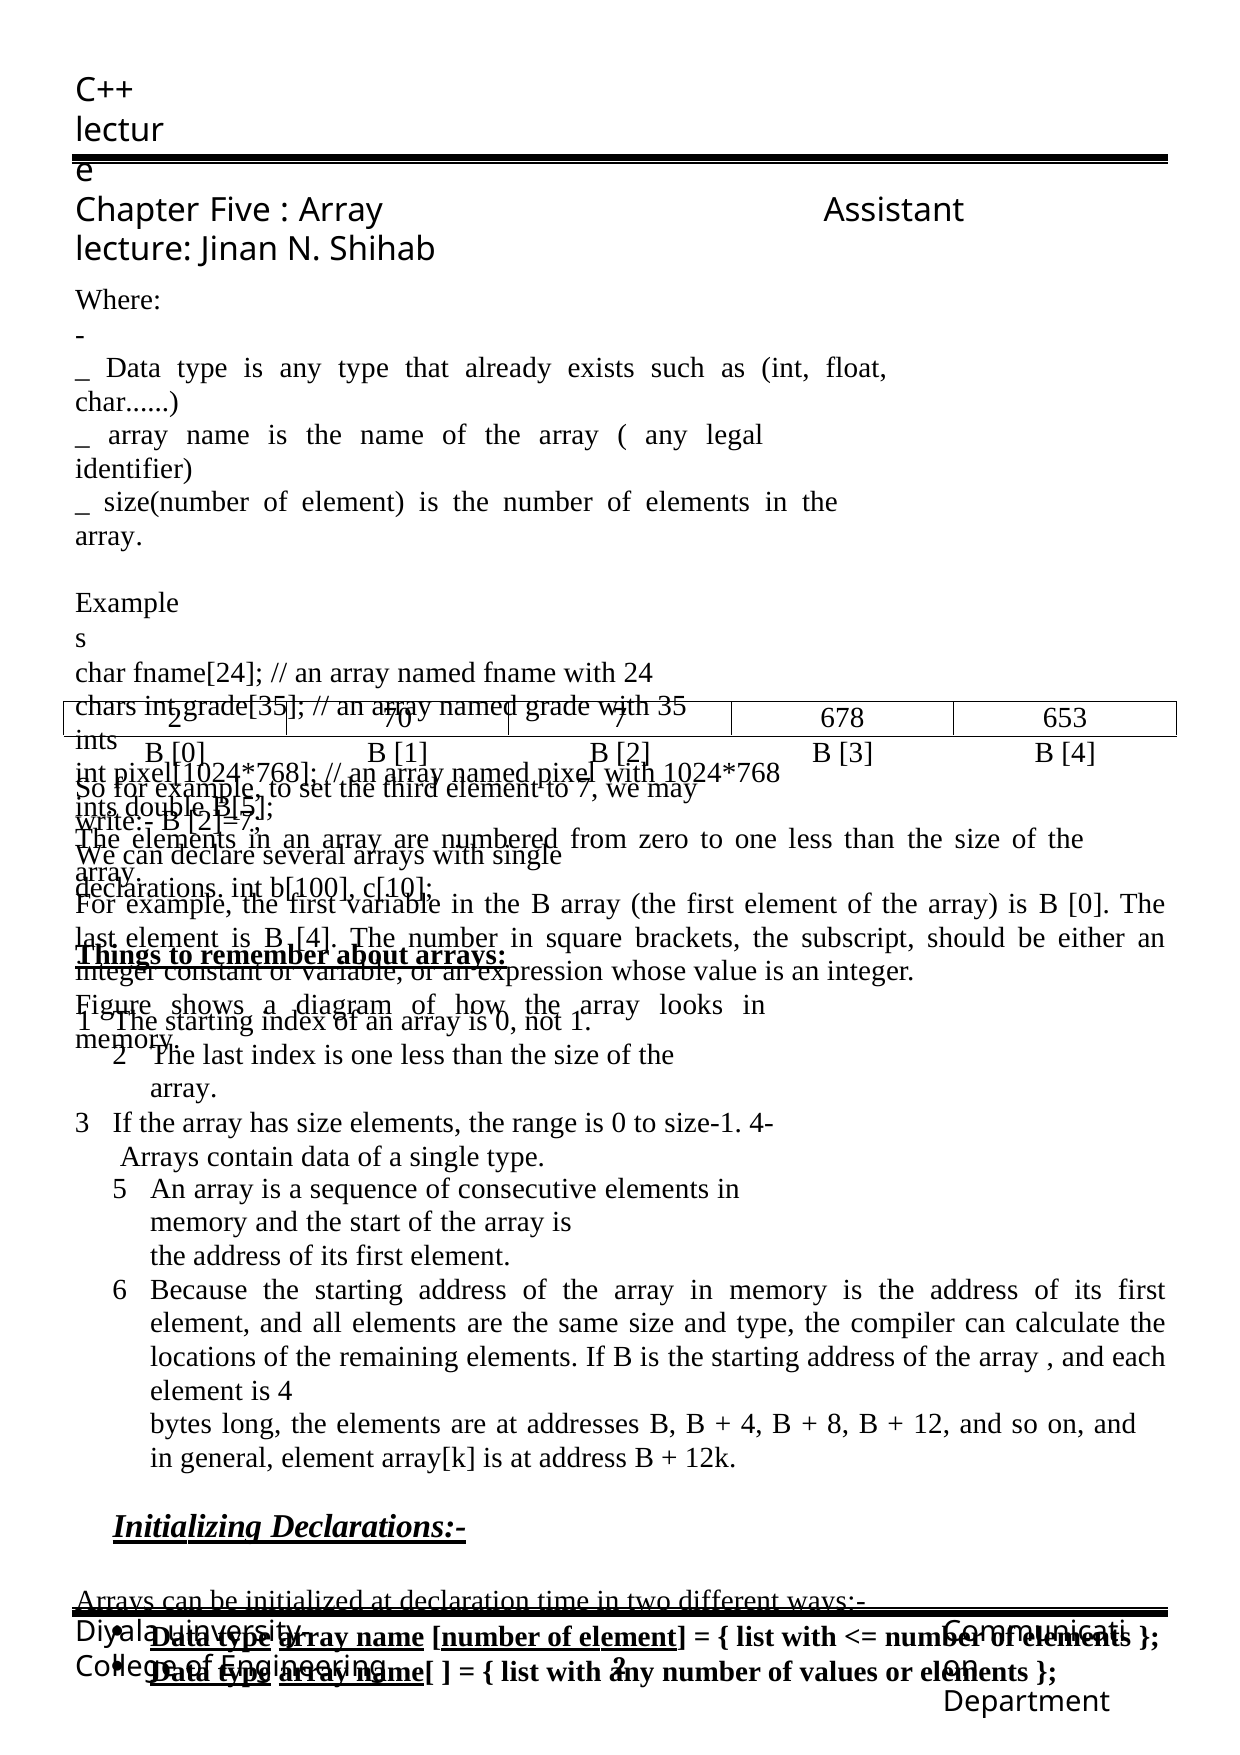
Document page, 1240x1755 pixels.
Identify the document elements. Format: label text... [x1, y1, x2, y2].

table_header 678 [731, 702, 954, 736]
table_header 7 [509, 702, 731, 736]
text_box C++ lecture Chapter Five : Array Assistant lecture: Jinan N. Shihab Where:- _ Data type is any type that already exists such as (int, float, char......) _ array name is the name of the array ( any legal identifier) _ size(number of element) is the number of elements in the array. Examples char fname[24]; // an array named fname with 24 chars int grade[35]; // an array named grade with 35 ints int pixel[1024*768]; // an array named pixel with 1024*768 ints double B[5]; The elements in an array are numbered from zero to one less than the size of the array. For example, the first variable in the B array (the first element of the array) is B [0]. The last element is B [4]. The number in square brackets, the subscript, should be either an integer constant or variable, or an expression whose value is an integer. Figure shows a diagram of how the array looks in memory. [72, 68, 1168, 668]
slide_number Diyala uinversity- College of Engineering [72, 1612, 390, 1652]
table_cell B [4] [954, 737, 1177, 775]
table_cell B [3] [731, 737, 954, 775]
table_cell B [0] [64, 737, 286, 775]
table_header 2 [64, 702, 286, 736]
slide_number 1 [608, 1649, 633, 1683]
table_header 70 [286, 702, 509, 736]
footer Communication Department [940, 1612, 1138, 1652]
table_cell B [1] [286, 737, 509, 775]
table_cell B [2] [509, 737, 731, 775]
text_box So for example, to set the third element to 7, we may write:- B [2]=7; We can declare several arrays with single declarations. int b[100], c[10]; Things to remember about arrays: The starting index of an array is 0, not 1. The last index is one less than the size of the array. If the array has size elements, the range is 0 to size-1. 4- Arrays contain data of a single type. An array is a sequence of consecutive elements in memory and the start of the array is the address of its first element. Because the starting address of the array in memory is the address of its first element, and all elements are the same size and type, the compiler can calculate the locations of the remaining elements. If B is the starting address of the array , and each element is 4 bytes long, the elements are at addresses B, B + 4, B + 8, B + 12, and so on, and in general, element array[k] is at address B + 12k. Initializing Declarations:- Arrays can be initialized at declaration time in two different ways:- Data type array name [number of element] = { list with <= number of elements }; Data type array name[ ] = { list with any number of values or elements }; [72, 775, 1168, 1590]
table_header 653 [954, 702, 1177, 736]
